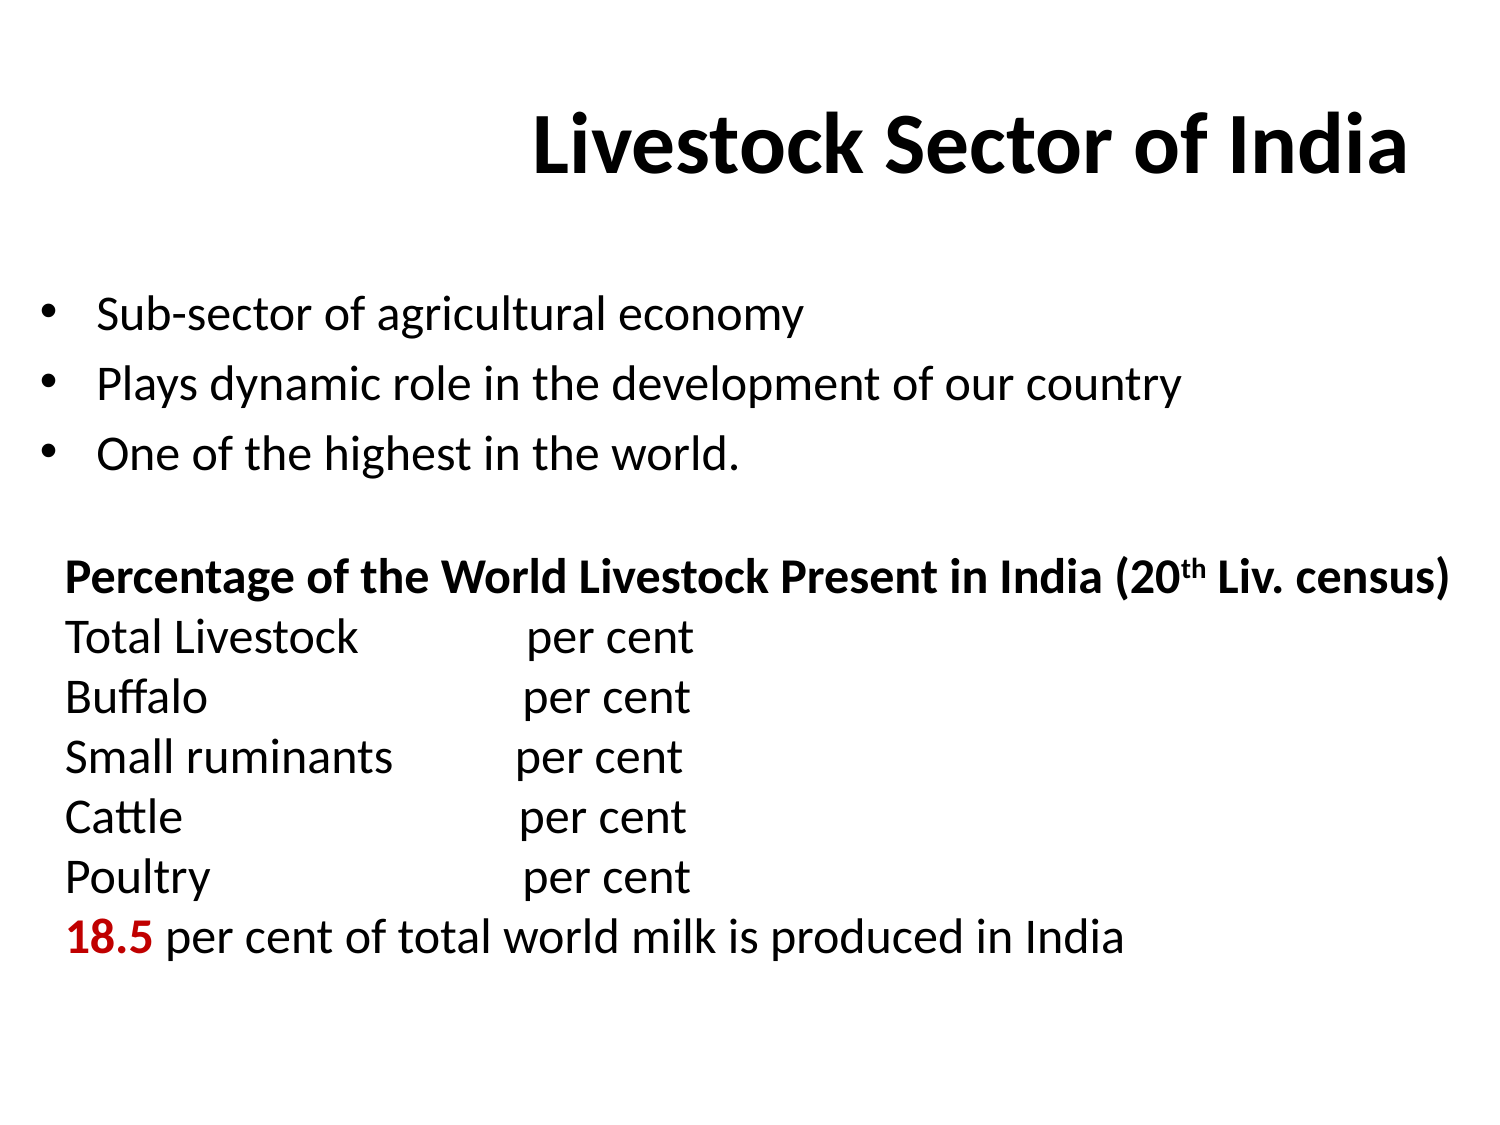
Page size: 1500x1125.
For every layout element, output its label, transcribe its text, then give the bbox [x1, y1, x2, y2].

title Livestock Sector of India [75, 45, 1425, 233]
text_box Percentage of the World Livestock Present in India (20th Liv. census) Total Livestock per cent Buffalo per cent Small ruminants per cent Cattle per cent Poultry per cent 18.5 per cent of total world milk is produced in India [49, 535, 1475, 971]
list Sub-sector of agricultural economy Plays dynamic role in the development of our country One of the highest in the world. [24, 273, 1475, 511]
